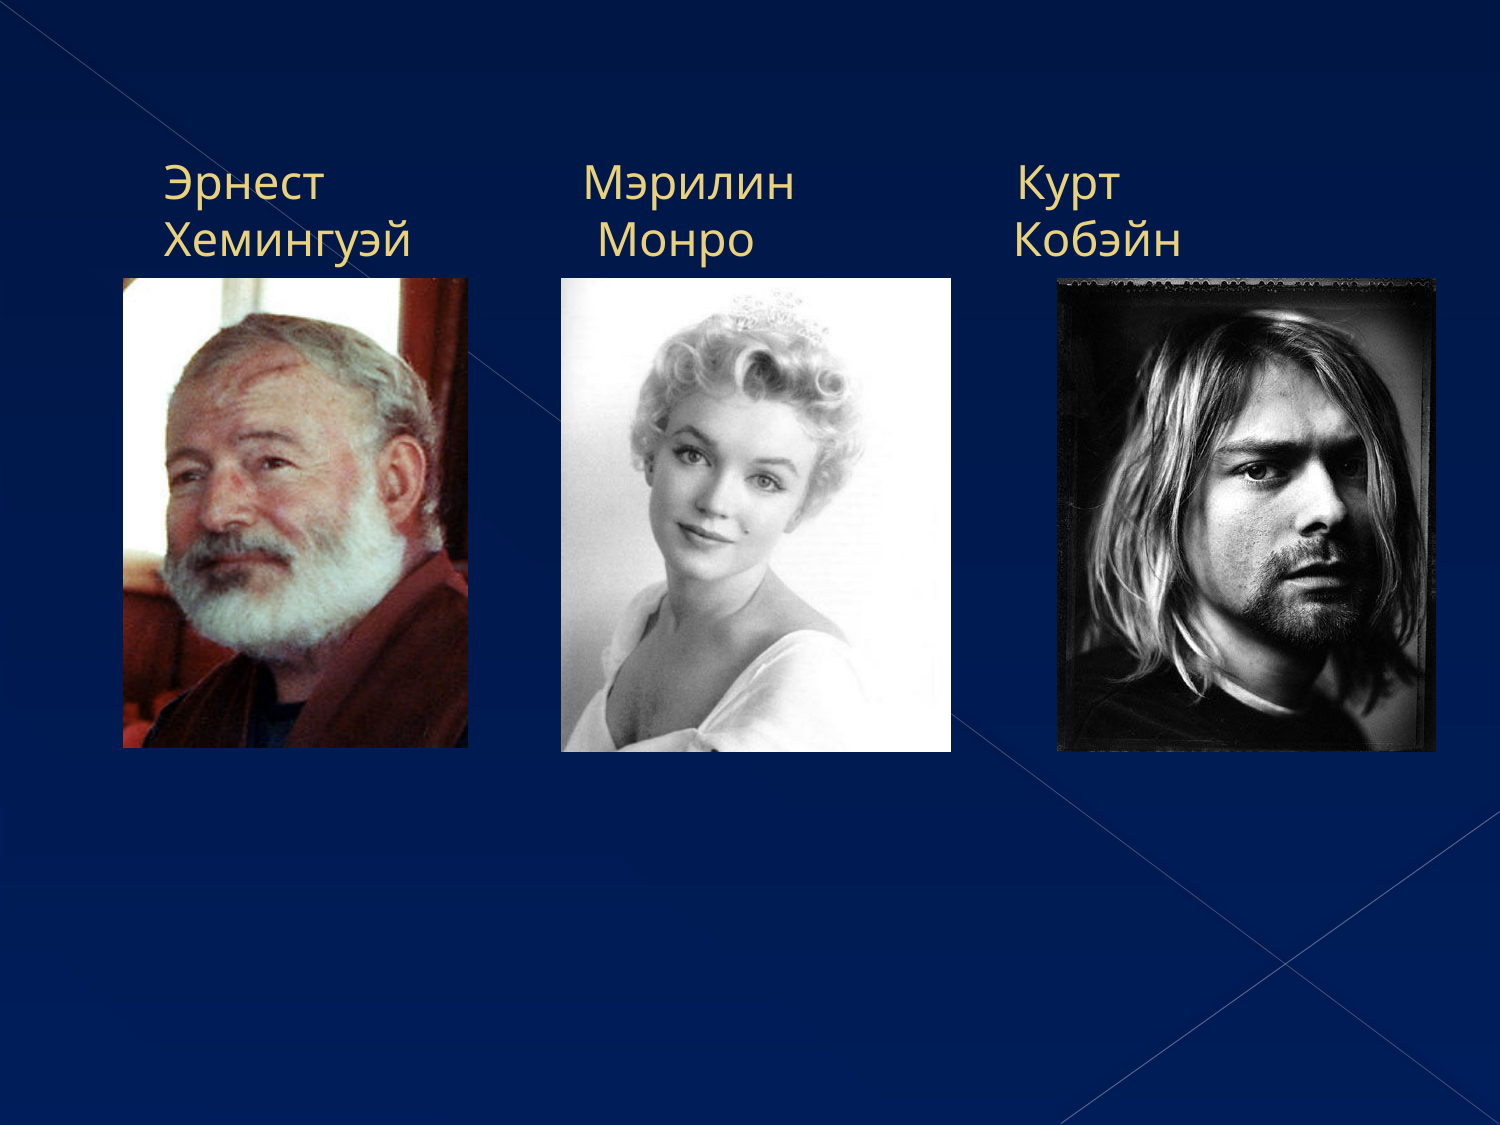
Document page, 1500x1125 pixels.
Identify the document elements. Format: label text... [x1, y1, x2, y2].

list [123, 278, 468, 749]
picture [560, 278, 952, 752]
picture [1056, 278, 1436, 752]
title Эрнест Мэрилин Курт Хемингуэй Монро Кобэйн [75, 43, 1425, 274]
